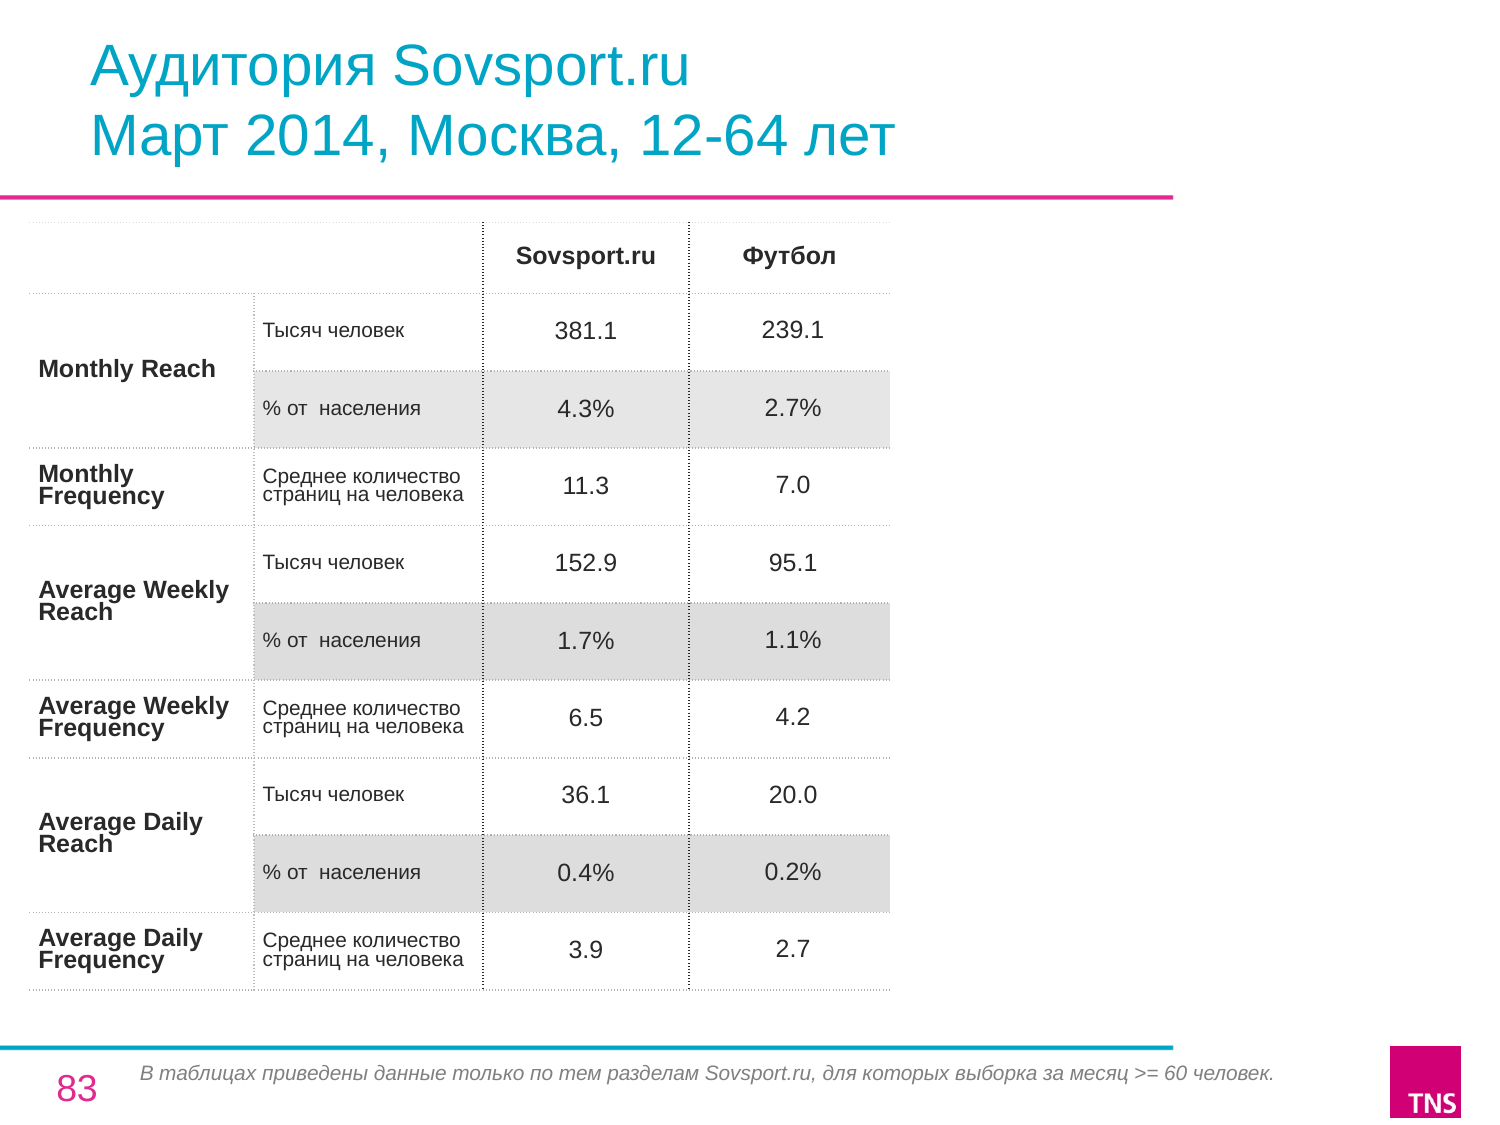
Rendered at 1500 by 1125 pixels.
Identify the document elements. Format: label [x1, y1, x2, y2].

text_box [124, 1052, 1463, 1092]
title [74, 8, 1476, 187]
picture [0, 0, 1500, 1125]
slide_number [40, 1055, 392, 1125]
table_header [29, 223, 890, 294]
table_cell [29, 294, 890, 990]
